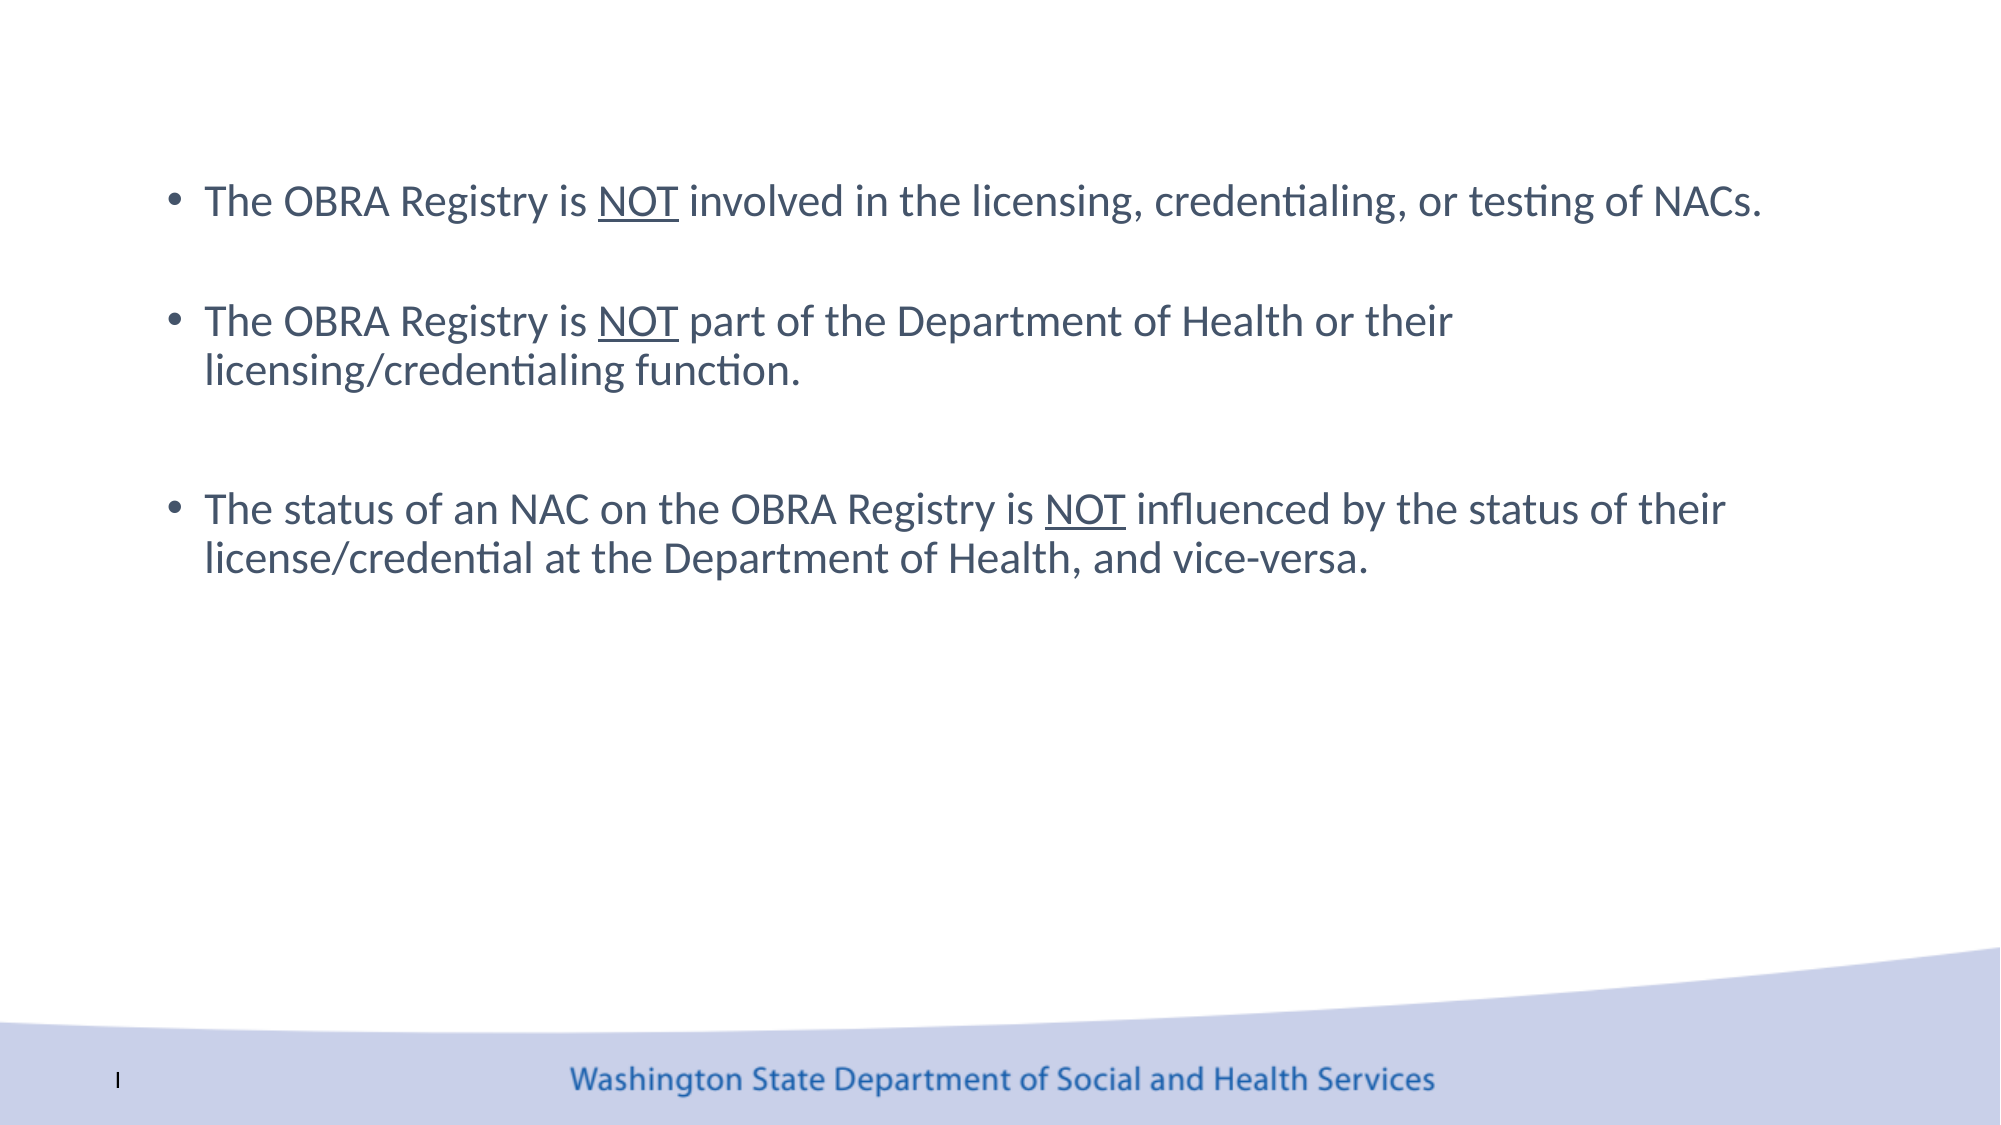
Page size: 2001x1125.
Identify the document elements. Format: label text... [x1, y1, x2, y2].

list The OBRA Registry is NOT involved in the licensing, credentialing, or testing of NACs. The OBRA Registry is NOT part of the Department of Health or their licensing/credentialing function. The status of an NAC on the OBRA Registry is NOT influenced by the status of their license/credential at the Department of Health, and vice-versa. [76, 104, 1880, 682]
slide_number I [99, 1048, 550, 1108]
